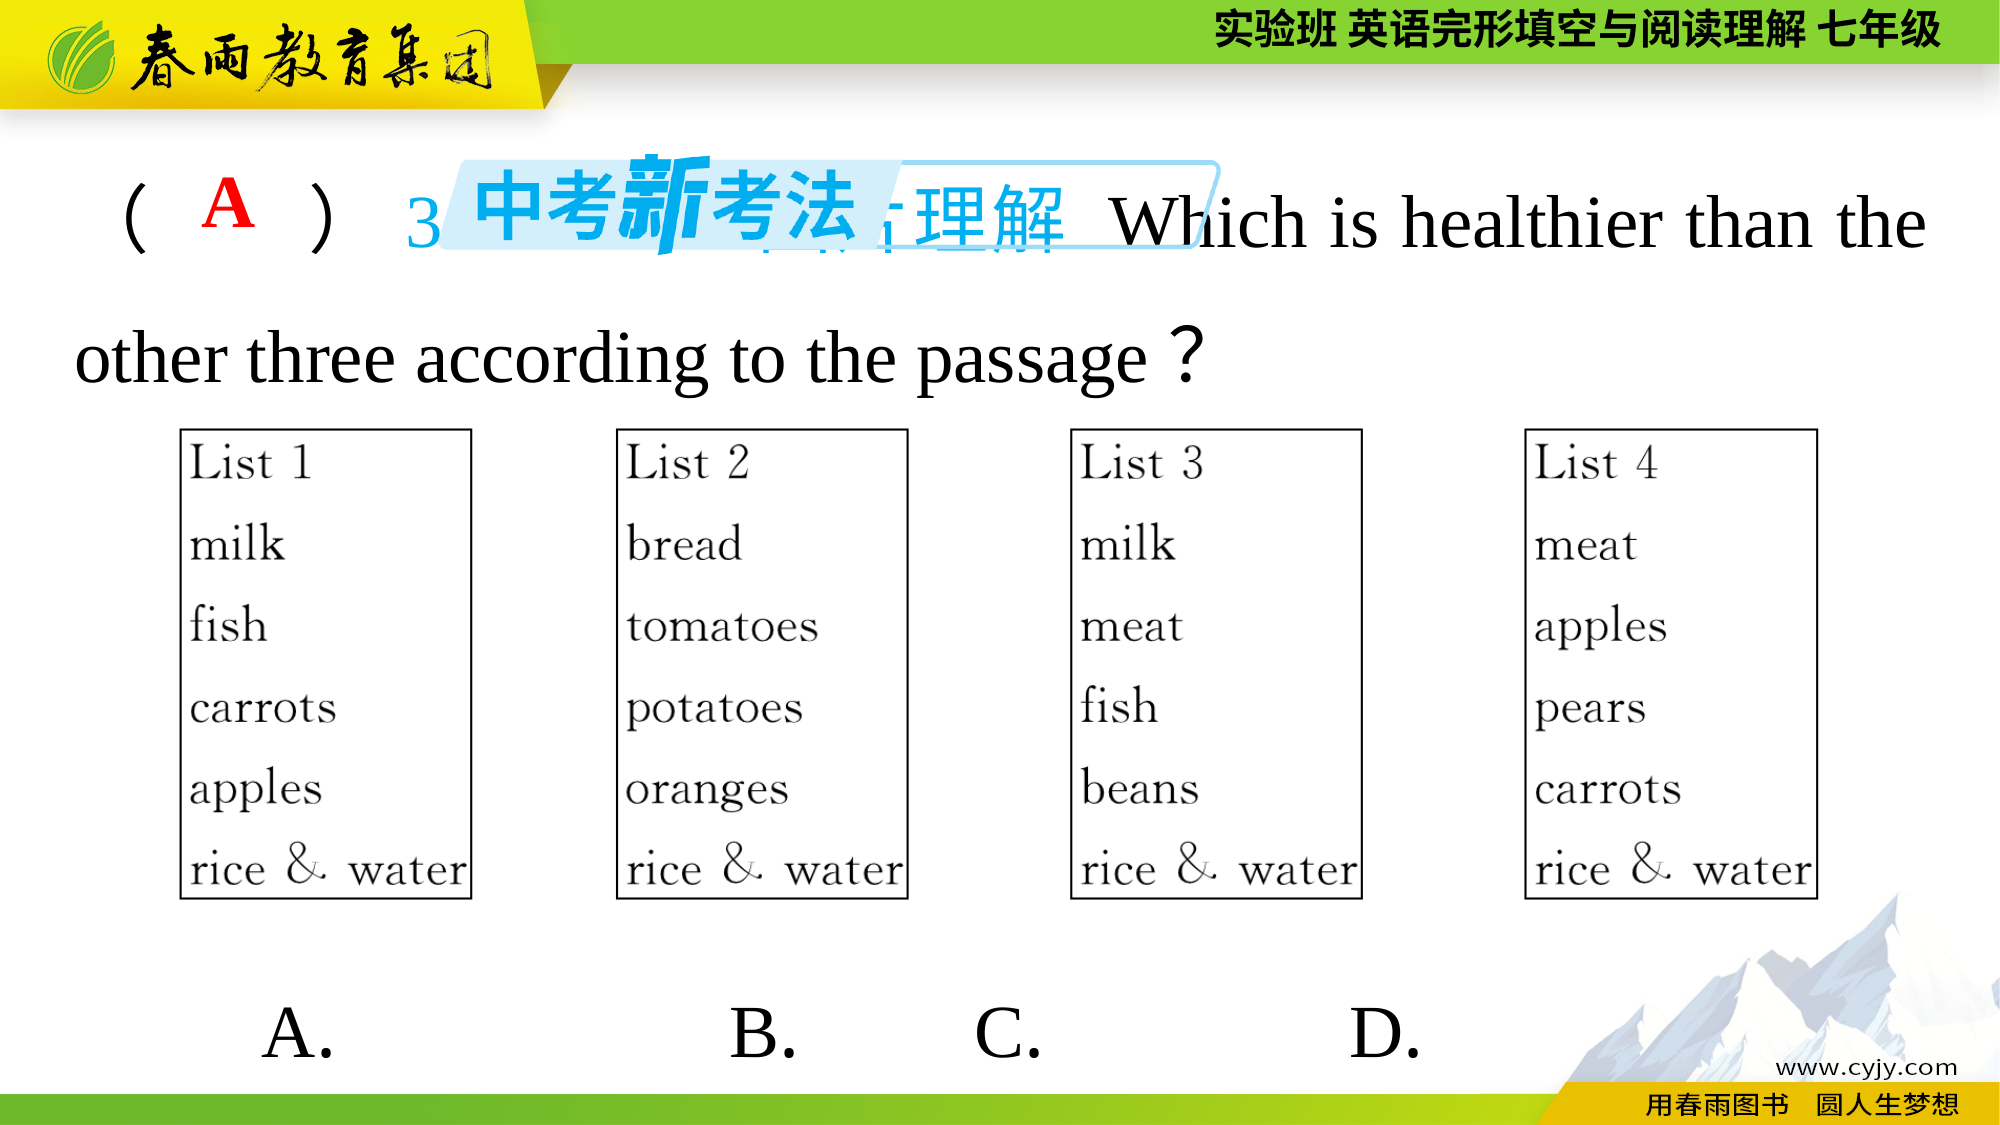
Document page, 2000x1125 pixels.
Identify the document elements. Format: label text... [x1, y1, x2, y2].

text_box A [186, 144, 271, 250]
picture [0, 0, 2000, 1125]
list （ ）3. 图片理解 Which is healthier than the other three according to the passage？ A. B. C. D. [59, 120, 1944, 1090]
